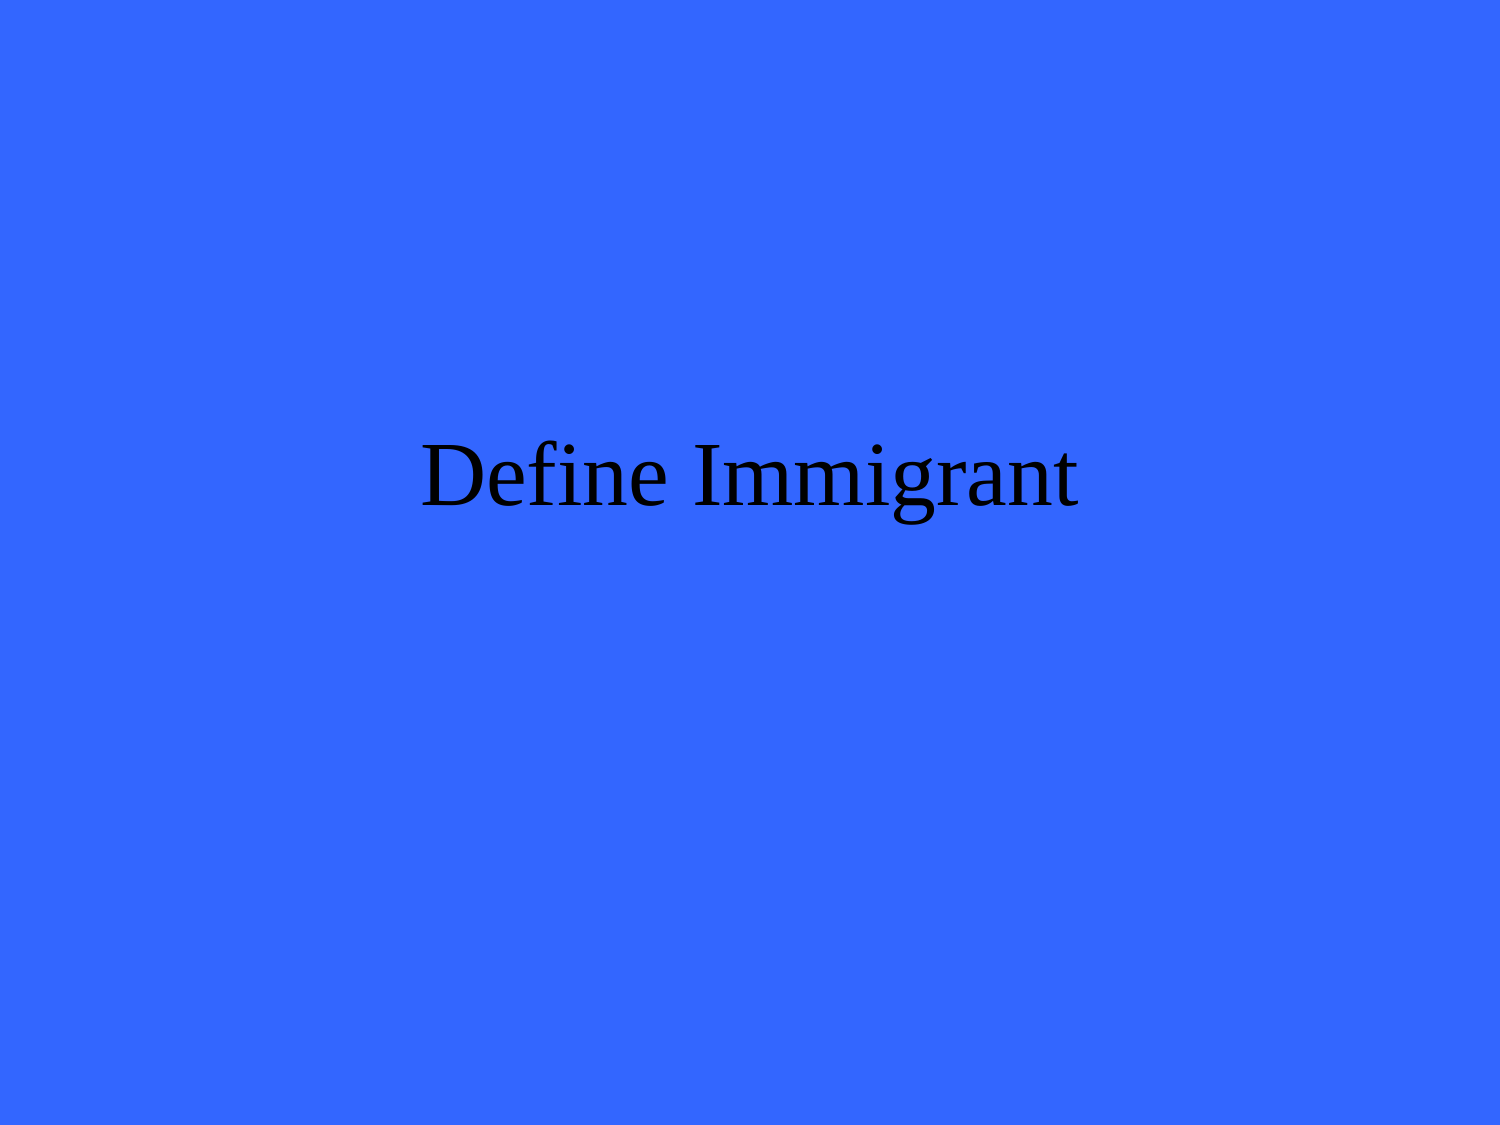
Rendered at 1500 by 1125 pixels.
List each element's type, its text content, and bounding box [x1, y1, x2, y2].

title Define Immigrant [112, 375, 1388, 563]
